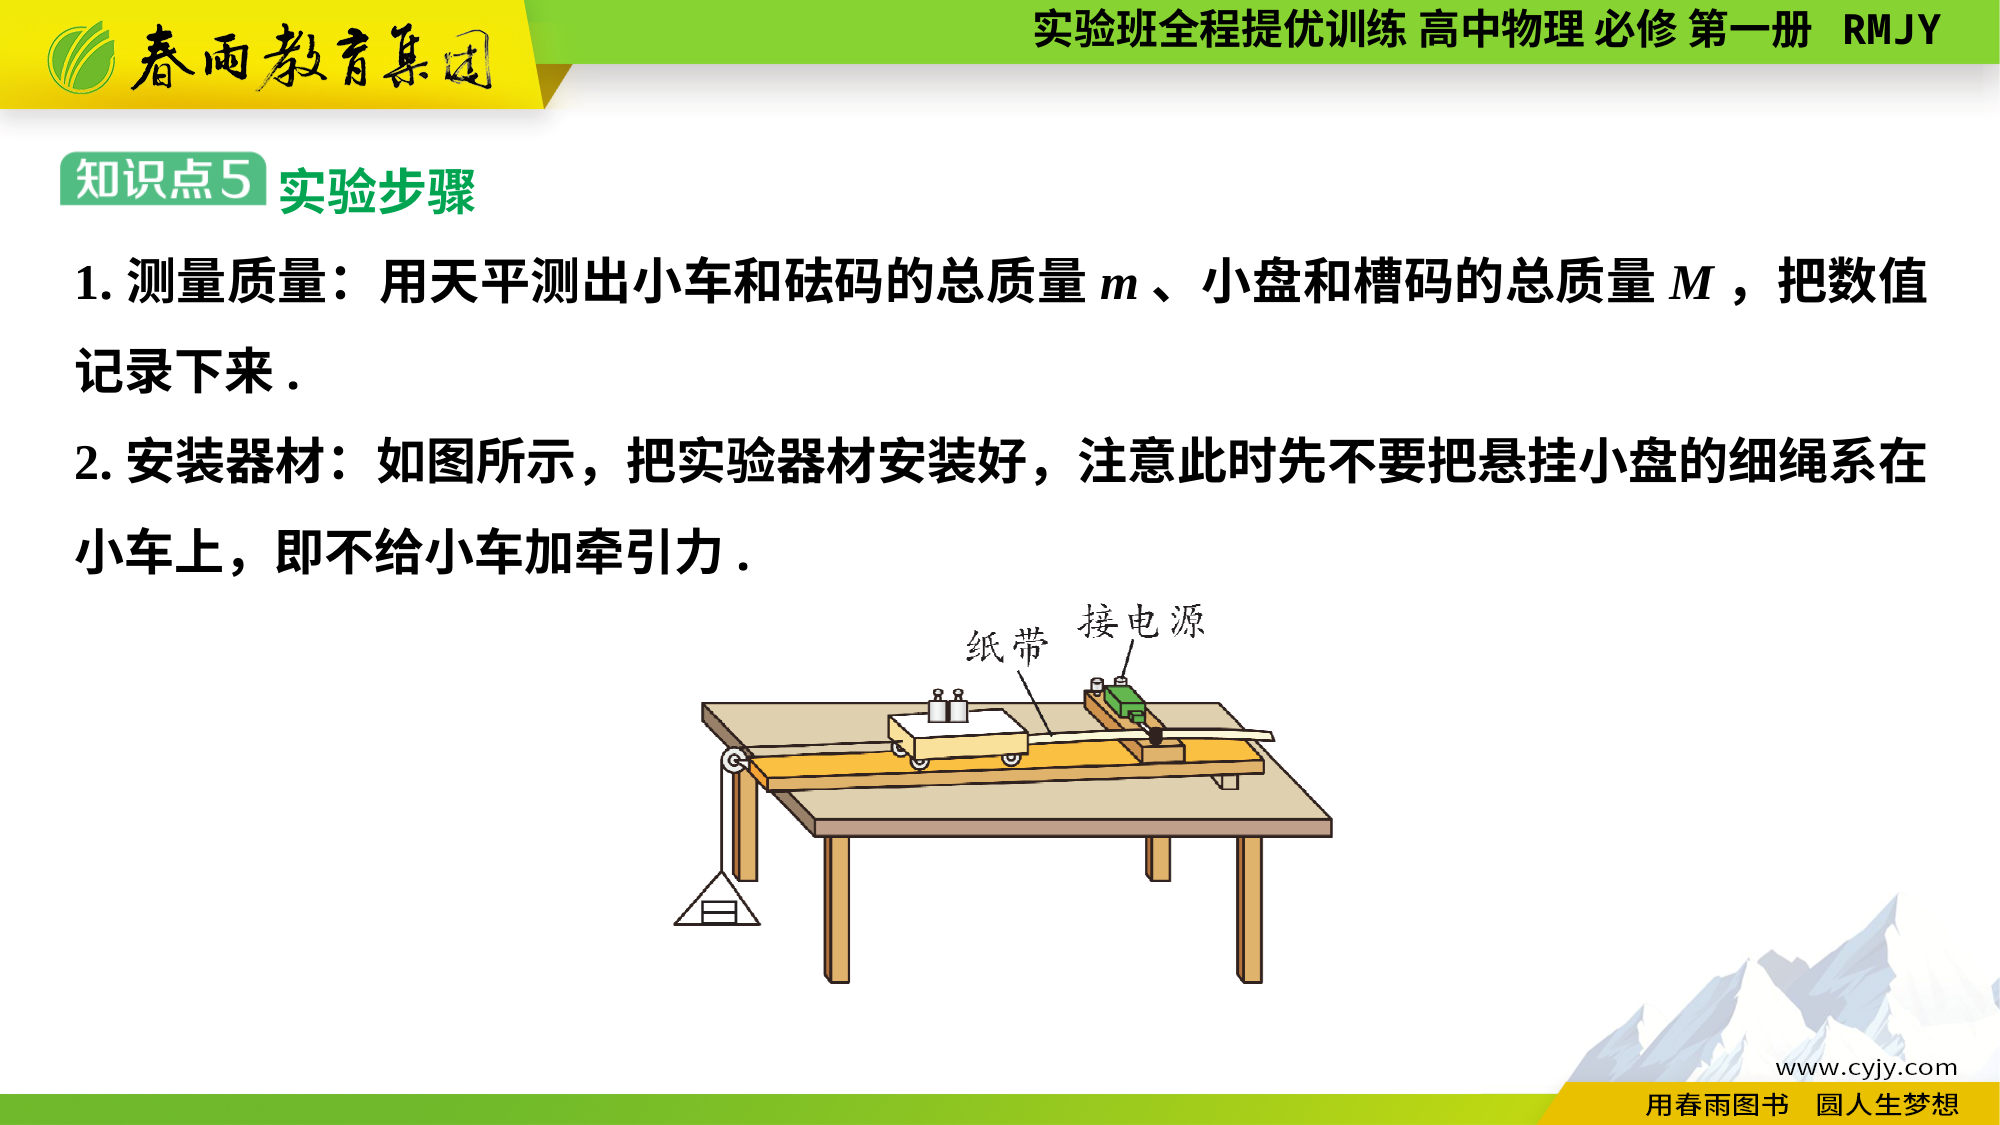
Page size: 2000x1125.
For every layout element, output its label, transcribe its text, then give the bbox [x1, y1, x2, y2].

picture [0, 0, 2000, 1125]
list 实验步骤 1.测量质量：用天平测出小车和砝码的总质量m、小盘和槽码的总质量M，把数值记录下来. 2.安装器材：如图所示，把实验器材安装好，注意此时先不要把悬挂小盘的细绳系在小车上，即不给小车加牵引力. [59, 122, 1944, 592]
